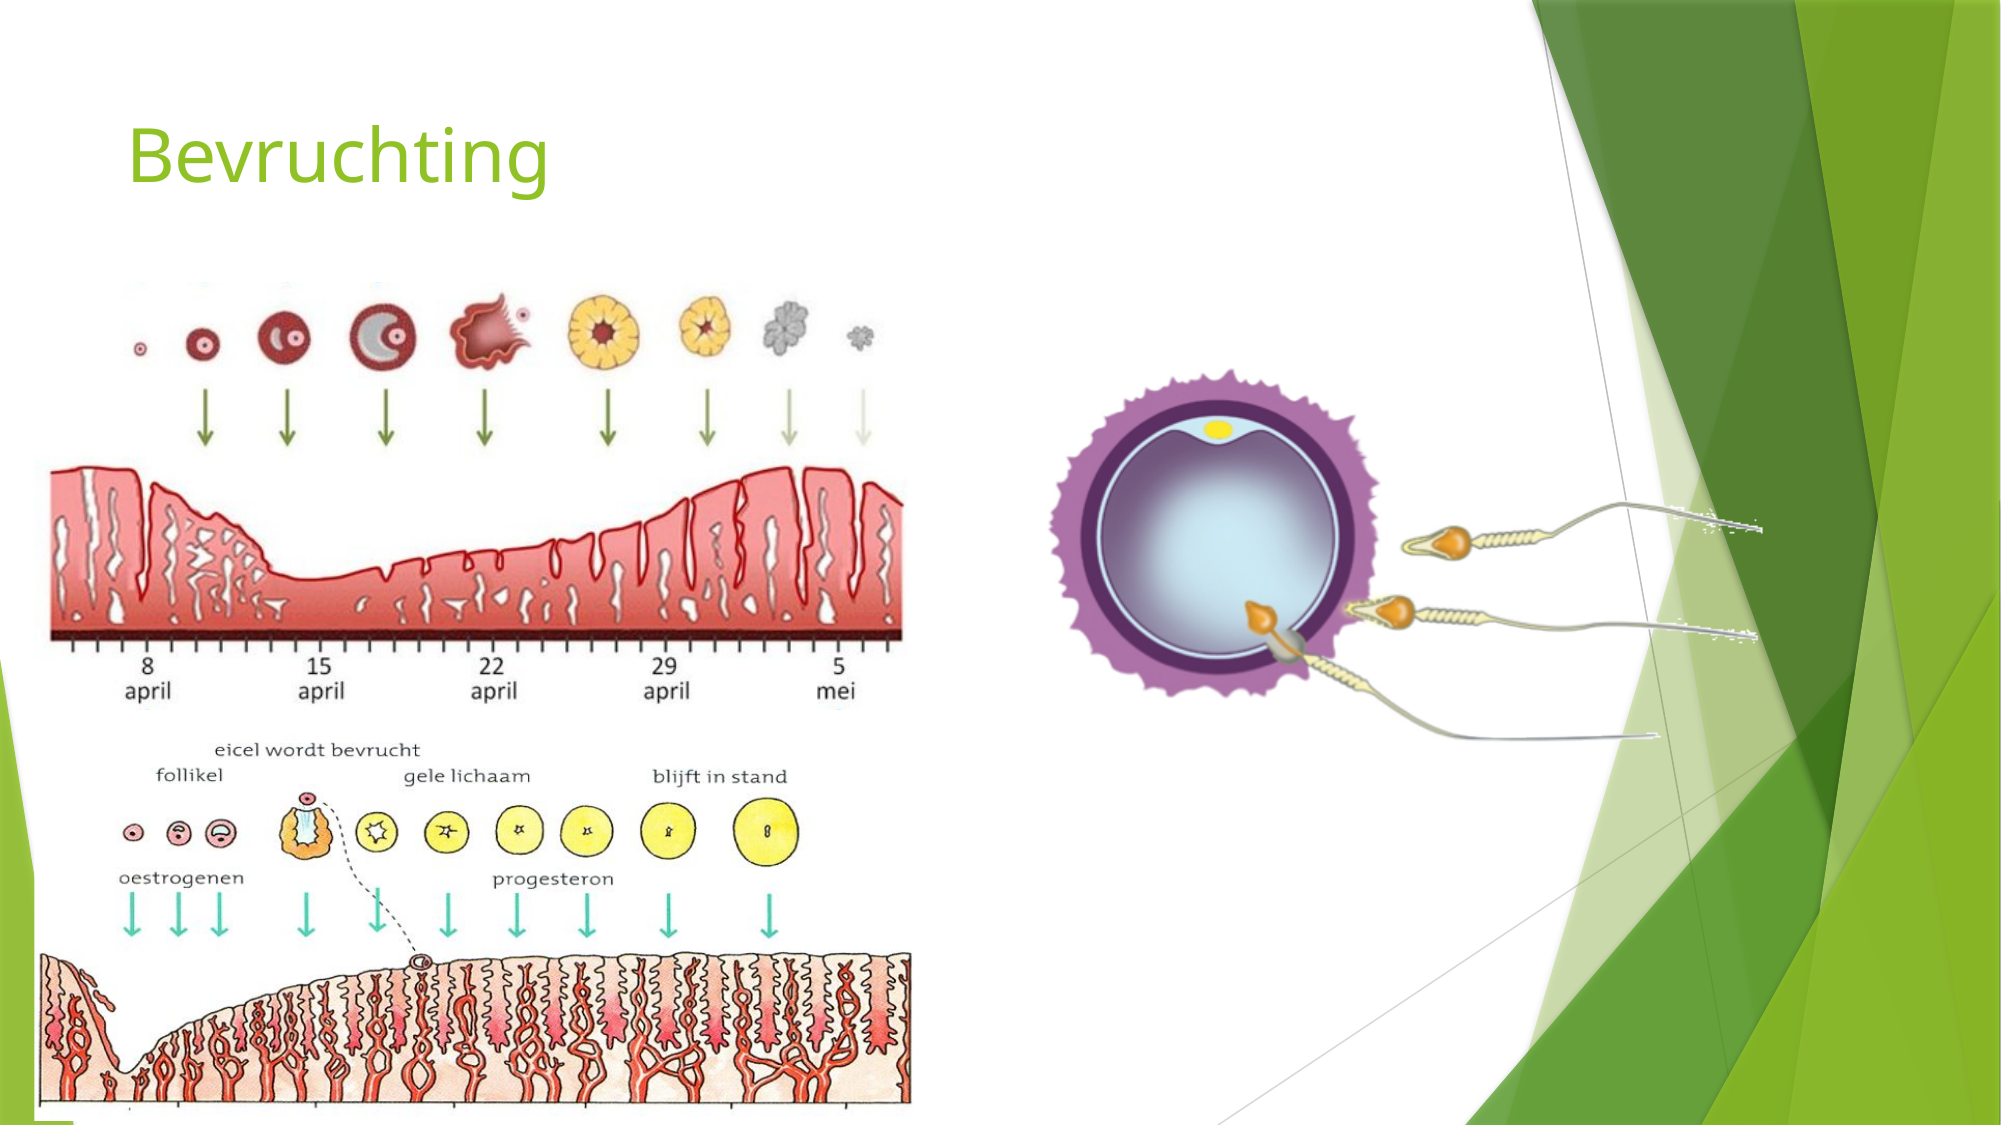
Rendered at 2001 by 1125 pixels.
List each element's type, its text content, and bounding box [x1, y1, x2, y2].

title Bevruchting [111, 99, 1522, 317]
picture [1024, 366, 1791, 791]
picture [33, 281, 929, 1122]
